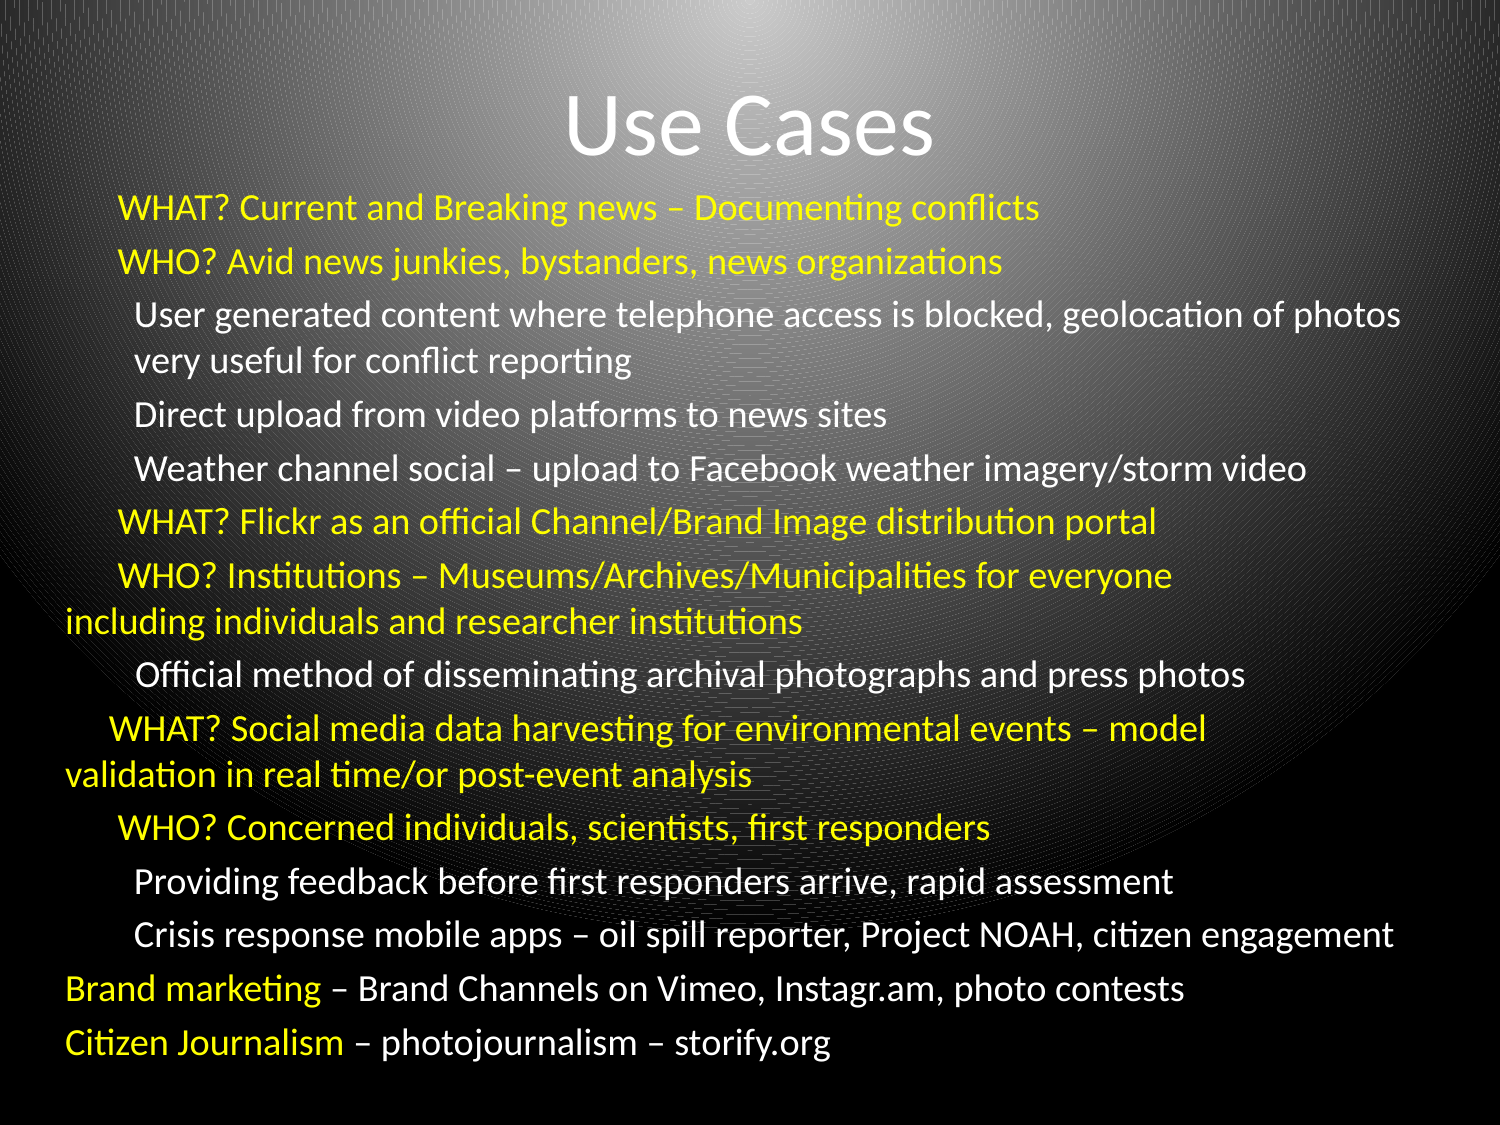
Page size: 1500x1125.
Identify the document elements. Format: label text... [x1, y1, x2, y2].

title Use Cases [75, 24, 1425, 174]
list WHAT? Current and Breaking news – Documenting conflicts WHO? Avid news junkies, bystanders, news organizations User generated content where telephone access is blocked, geolocation of photos very useful for conflict reporting Direct upload from video platforms to news sites Weather channel social – upload to Facebook weather imagery/storm video WHAT? Flickr as an official Channel/Brand Image distribution portal WHO? Institutions – Museums/Archives/Municipalities for everyone including individuals and researcher institutions Official method of disseminating archival photographs and press photos WHAT? Social media data harvesting for environmental events – model validation in real time/or post-event analysis WHO? Concerned individuals, scientists, first responders Providing feedback before first responders arrive, rapid assessment Crisis response mobile apps – oil spill reporter, Project NOAH, citizen engagement Brand marketing – Brand Channels on Vimeo, Instagr.am, photo contests Citizen Journalism – photojournalism – storify.org [50, 174, 1438, 1075]
